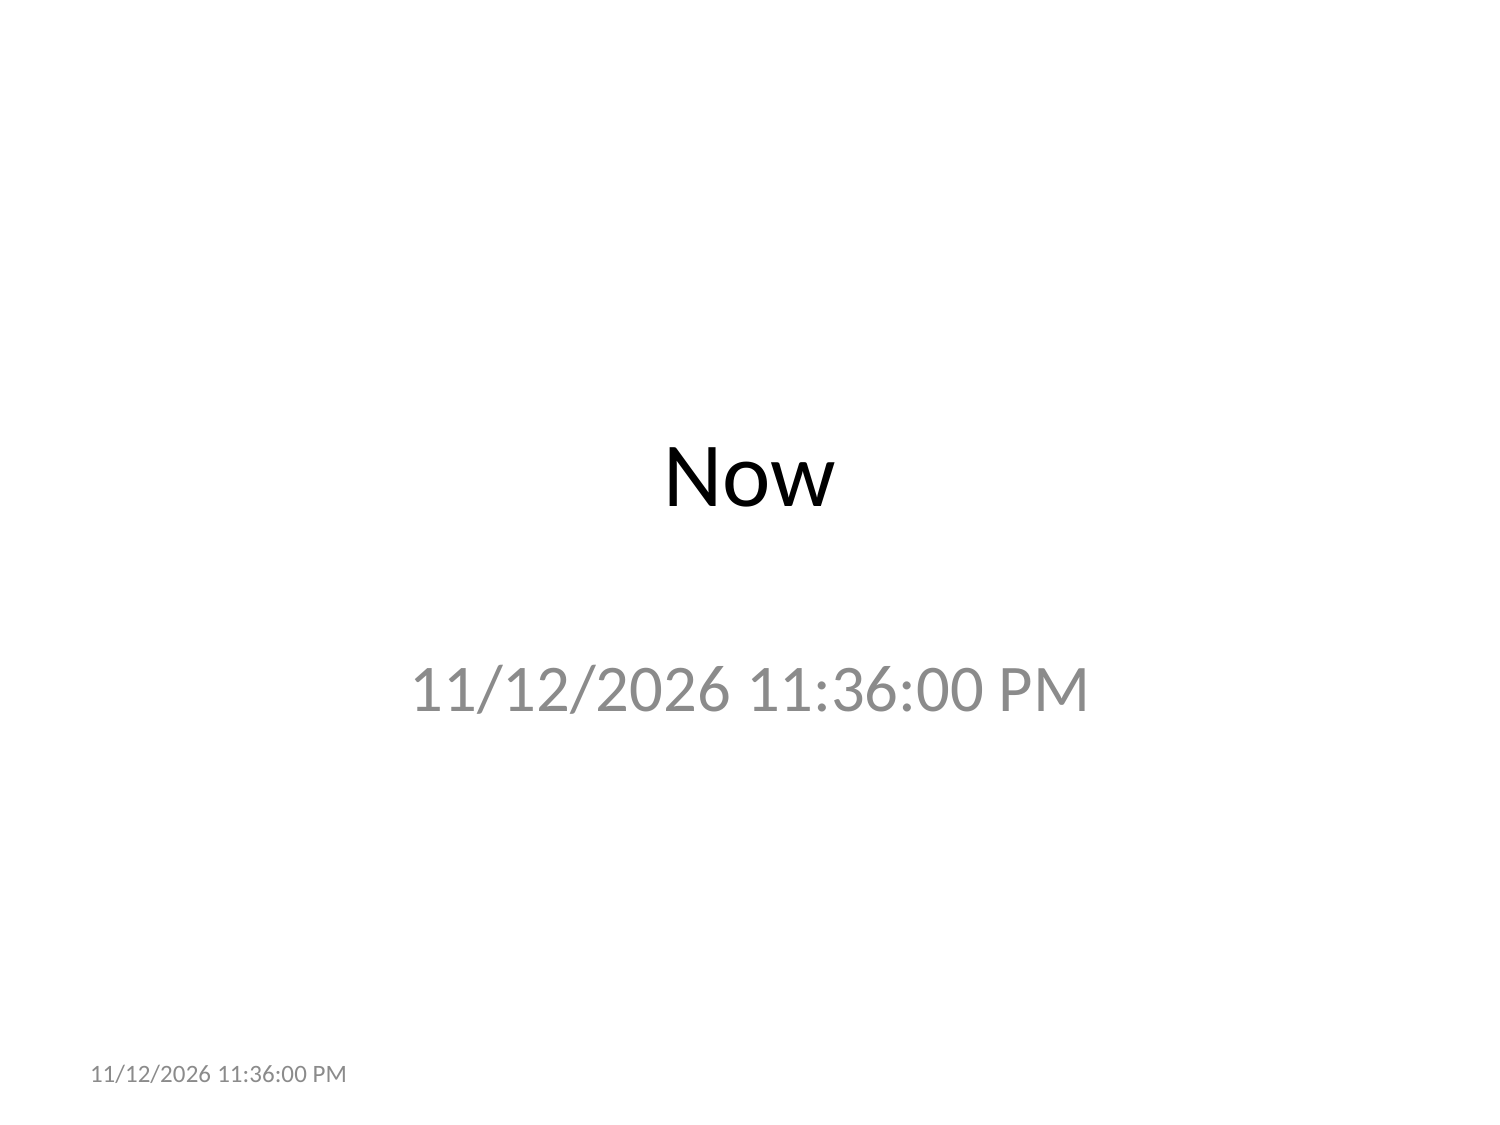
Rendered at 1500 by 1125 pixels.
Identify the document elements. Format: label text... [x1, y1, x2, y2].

subtitle 2011-12-19 10:20:04 AM [225, 637, 1275, 925]
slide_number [75, 1042, 425, 1103]
title Now [112, 349, 1388, 591]
